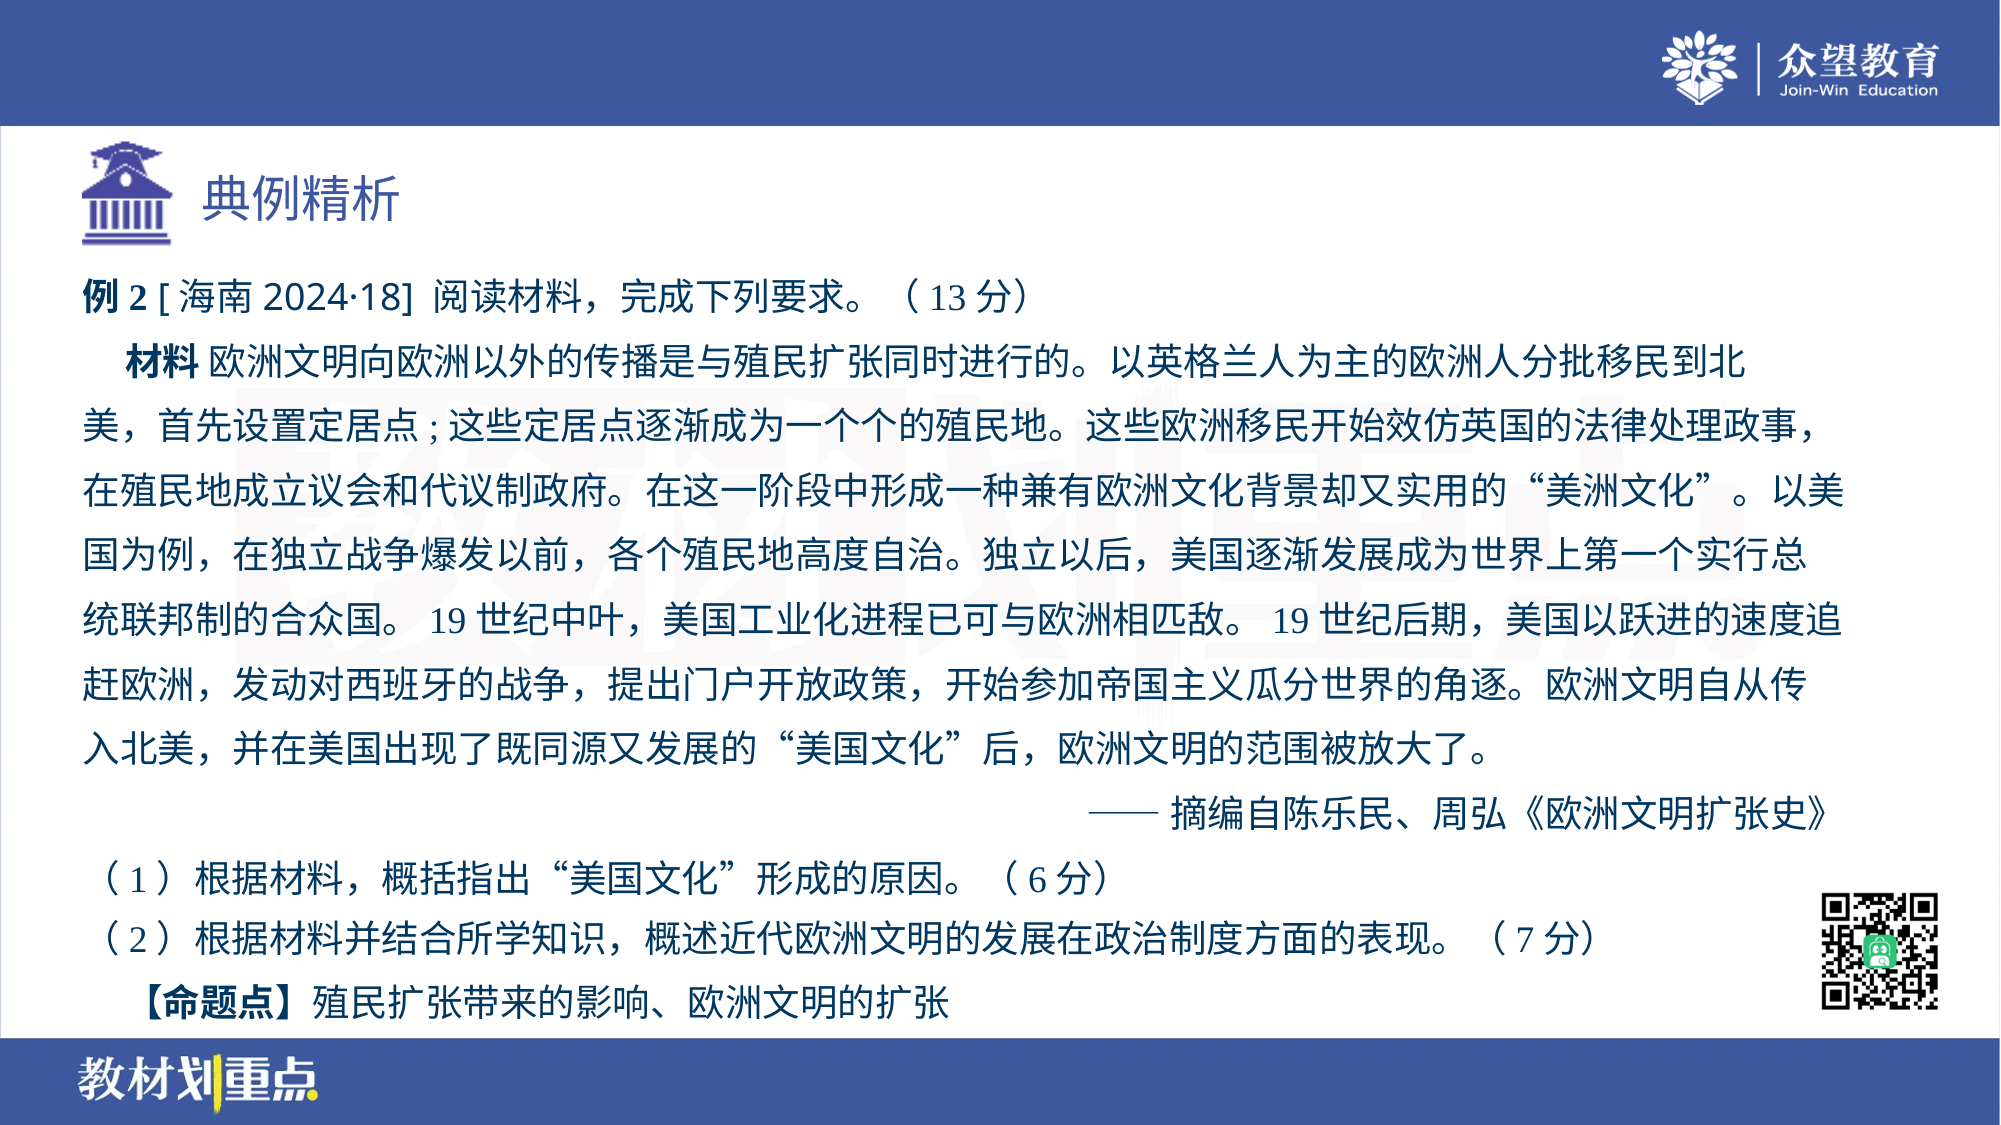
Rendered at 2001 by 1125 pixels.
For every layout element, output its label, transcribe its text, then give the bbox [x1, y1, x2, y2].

text_box 例2 [海南2024·18] 阅读材料，完成下列要求。（13分） 材料 欧洲文明向欧洲以外的传播是与殖民扩张同时进行的。以英格兰人为主的欧洲人分批移民到北 美，首先设置定居点;这些定居点逐渐成为一个个的殖民地。这些欧洲移民开始效仿英国的法律处理政事， 在殖民地成立议会和代议制政府。在这一阶段中形成一种兼有欧洲文化背景却又实用的“美洲文化”。以美 国为例，在独立战争爆发以前，各个殖民地高度自治。独立以后，美国逐渐发展成为世界上第一个实行总 统联邦制的合众国。19世纪中叶，美国工业化进程已可与欧洲相匹敌。19世纪后期，美国以跃进的速度追 赶欧洲，发动对西班牙的战争，提出门户开放政策，开始参加帝国主义瓜分世界的角逐。欧洲文明自从传 入北美，并在美国出现了既同源又发展的“美国文化”后，欧洲文明的范围被放大了。 ——摘编自陈乐民、周弘《欧洲文明扩张史》 （1）根据材料，概括指出“美国文化”形成的原因。（6分） （2）根据材料并结合所学知识，概述近代欧洲文明的发展在政治制度方面的表现。（7分） [82, 253, 1817, 955]
text_box 【命题点】殖民扩张带来的影响、欧洲文明的扩张 [82, 961, 1817, 1018]
picture [0, 0, 2000, 1125]
